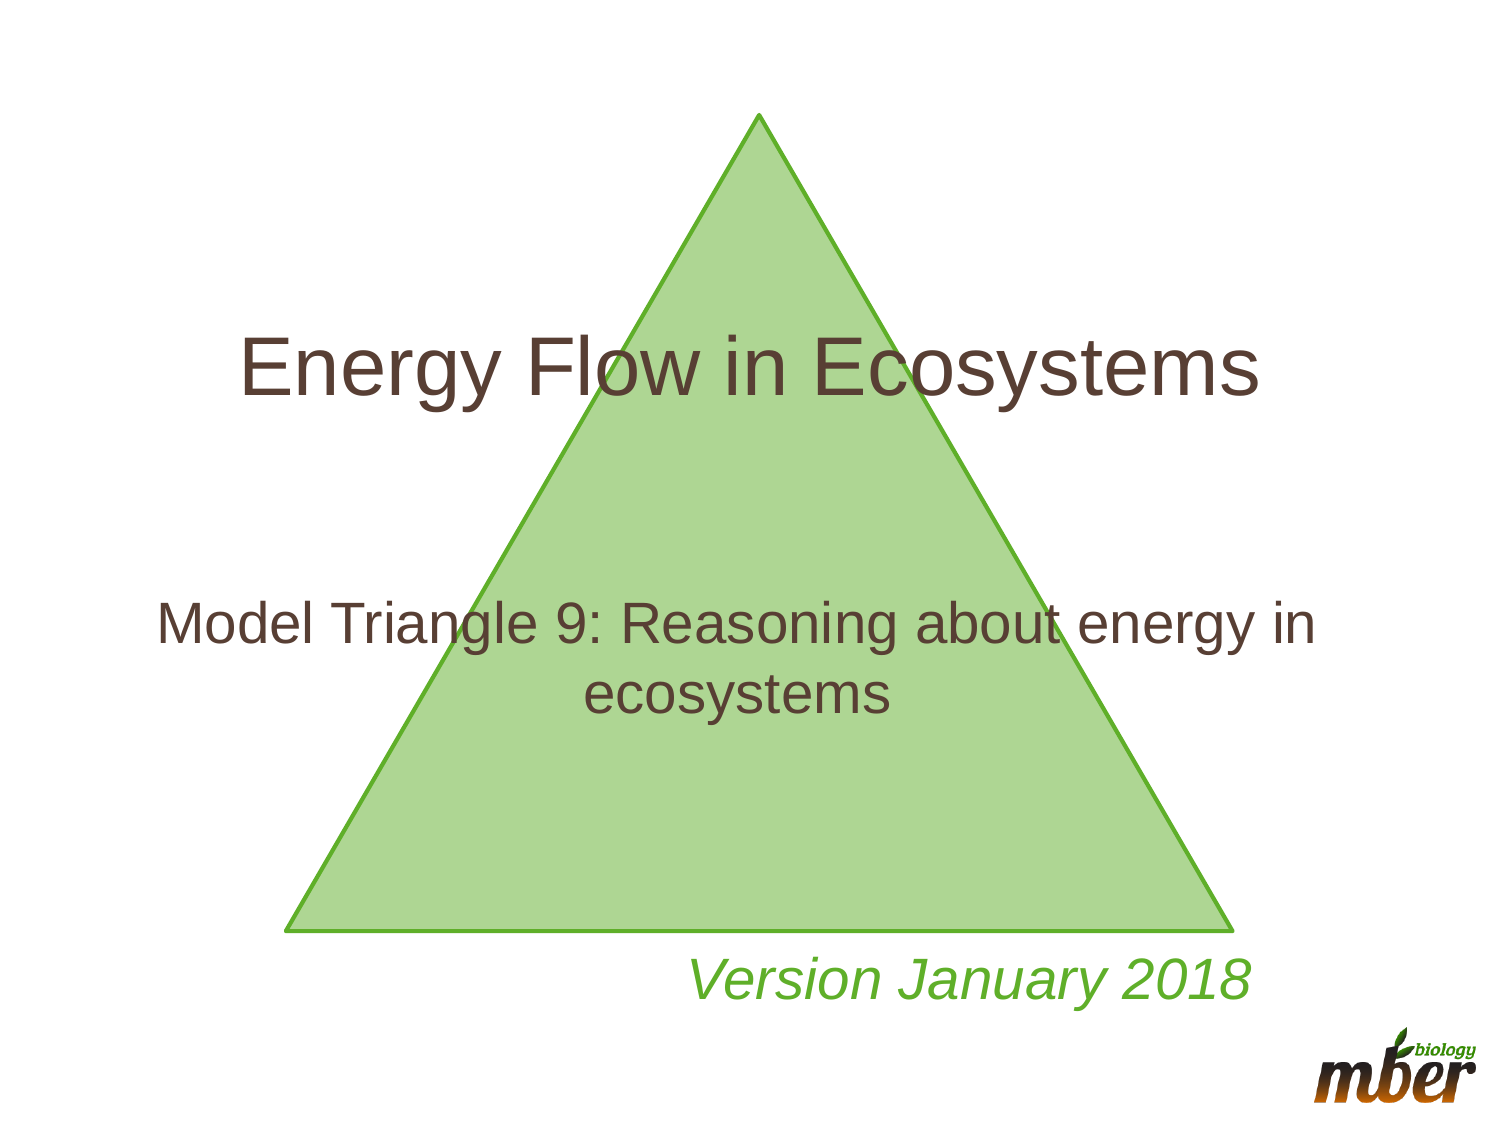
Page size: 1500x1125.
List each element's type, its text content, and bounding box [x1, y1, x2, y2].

title Energy Flow in Ecosystems [112, 241, 1388, 483]
text_box Version January 2018 [624, 934, 1315, 1027]
picture [1314, 1026, 1476, 1103]
text_box [488, 483, 1030, 577]
text_box [683, 112, 835, 241]
subtitle Model Triangle 9: Reasoning about energy in ecosystems [45, 577, 1430, 866]
text_box [284, 866, 1235, 934]
